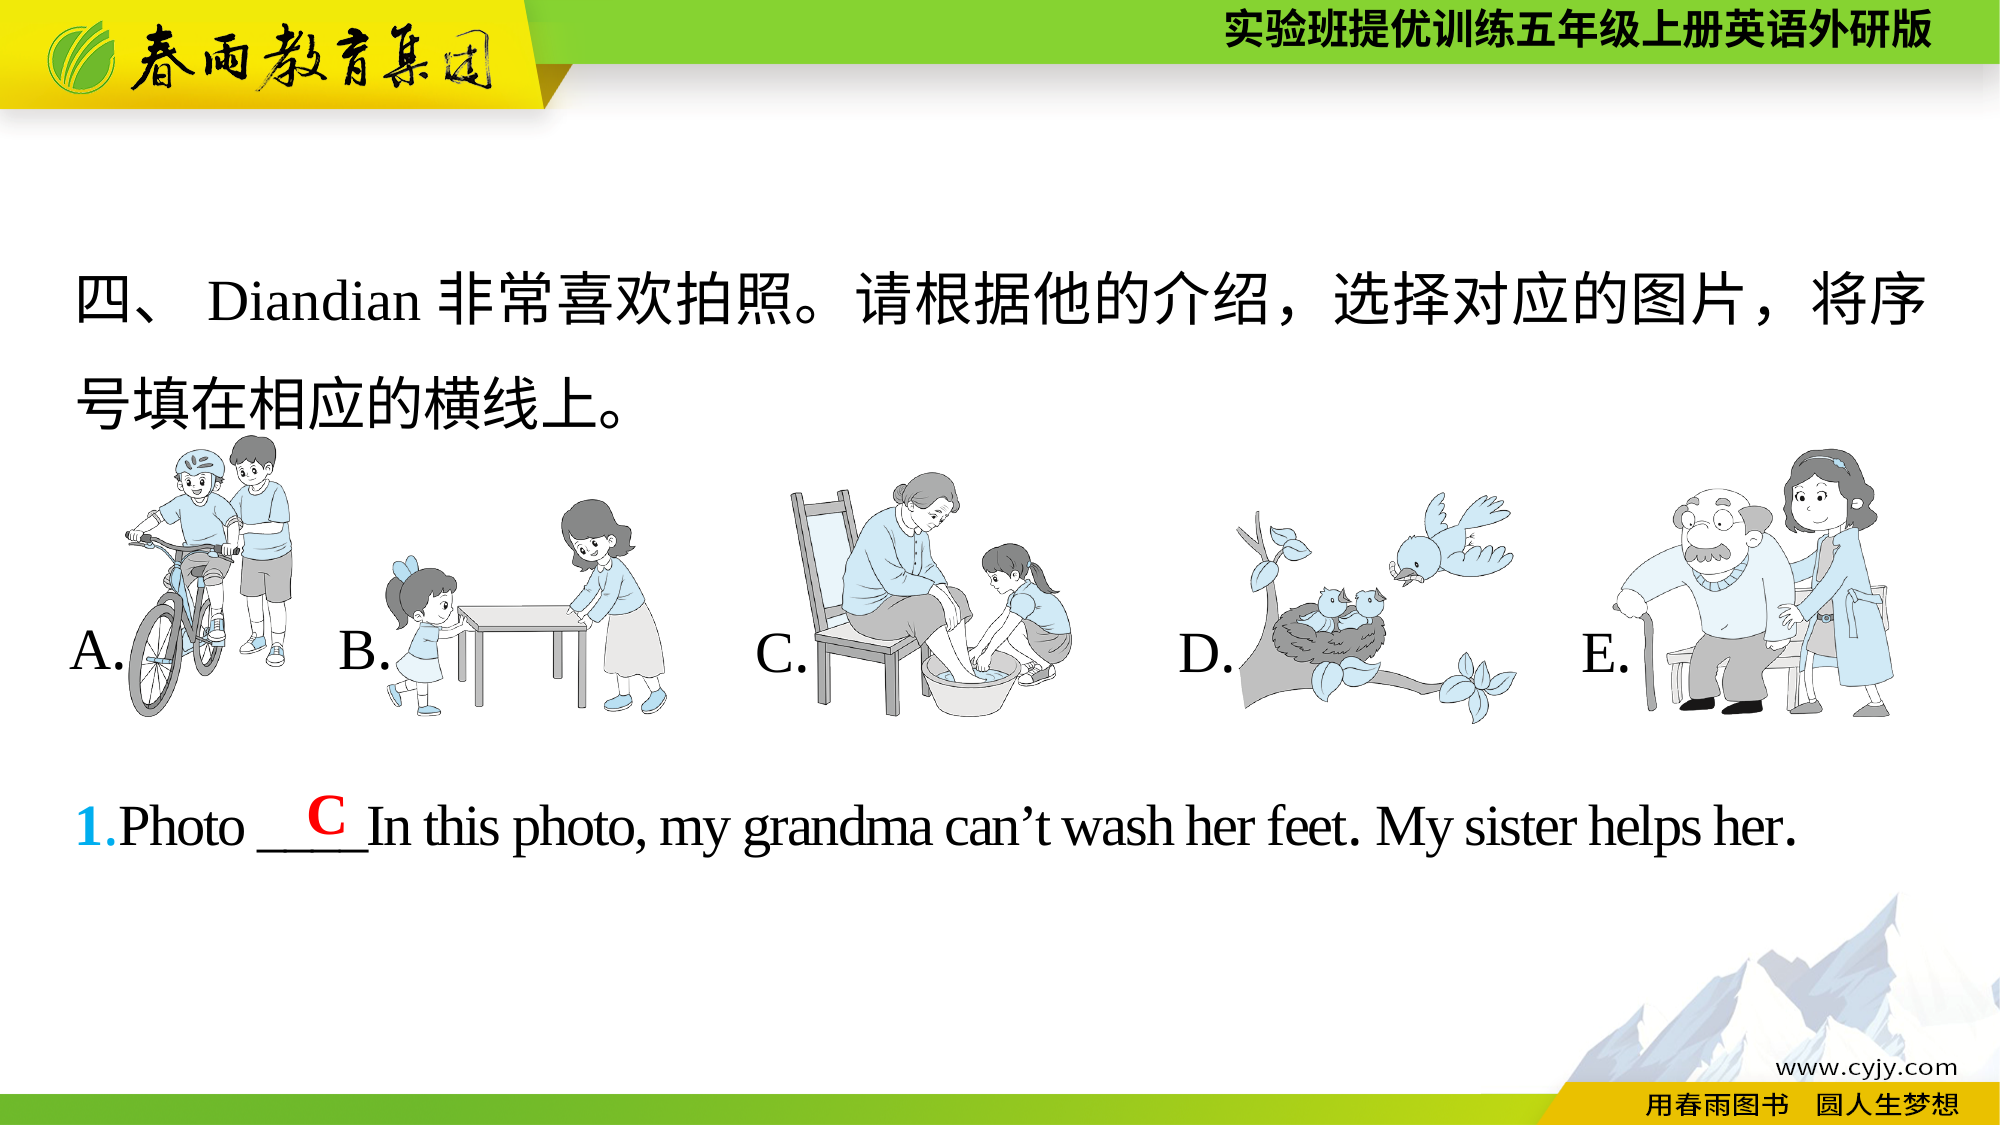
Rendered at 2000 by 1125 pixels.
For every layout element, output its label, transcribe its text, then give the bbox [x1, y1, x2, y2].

text_box A. [54, 604, 120, 689]
text_box C. [740, 607, 784, 692]
picture [0, 0, 2000, 1125]
text_box E. [1566, 607, 1607, 692]
text_box D. [1164, 607, 1230, 692]
list 四、Diandian非常喜欢拍照。请根据他的介绍，选择对应的图片，将序号填在相应的横线上。 1.Photo ____In this photo, my grandma can’t wash her feet. My sister helps her. [59, 219, 1944, 872]
text_box C [291, 768, 364, 854]
text_box B. [323, 604, 380, 689]
